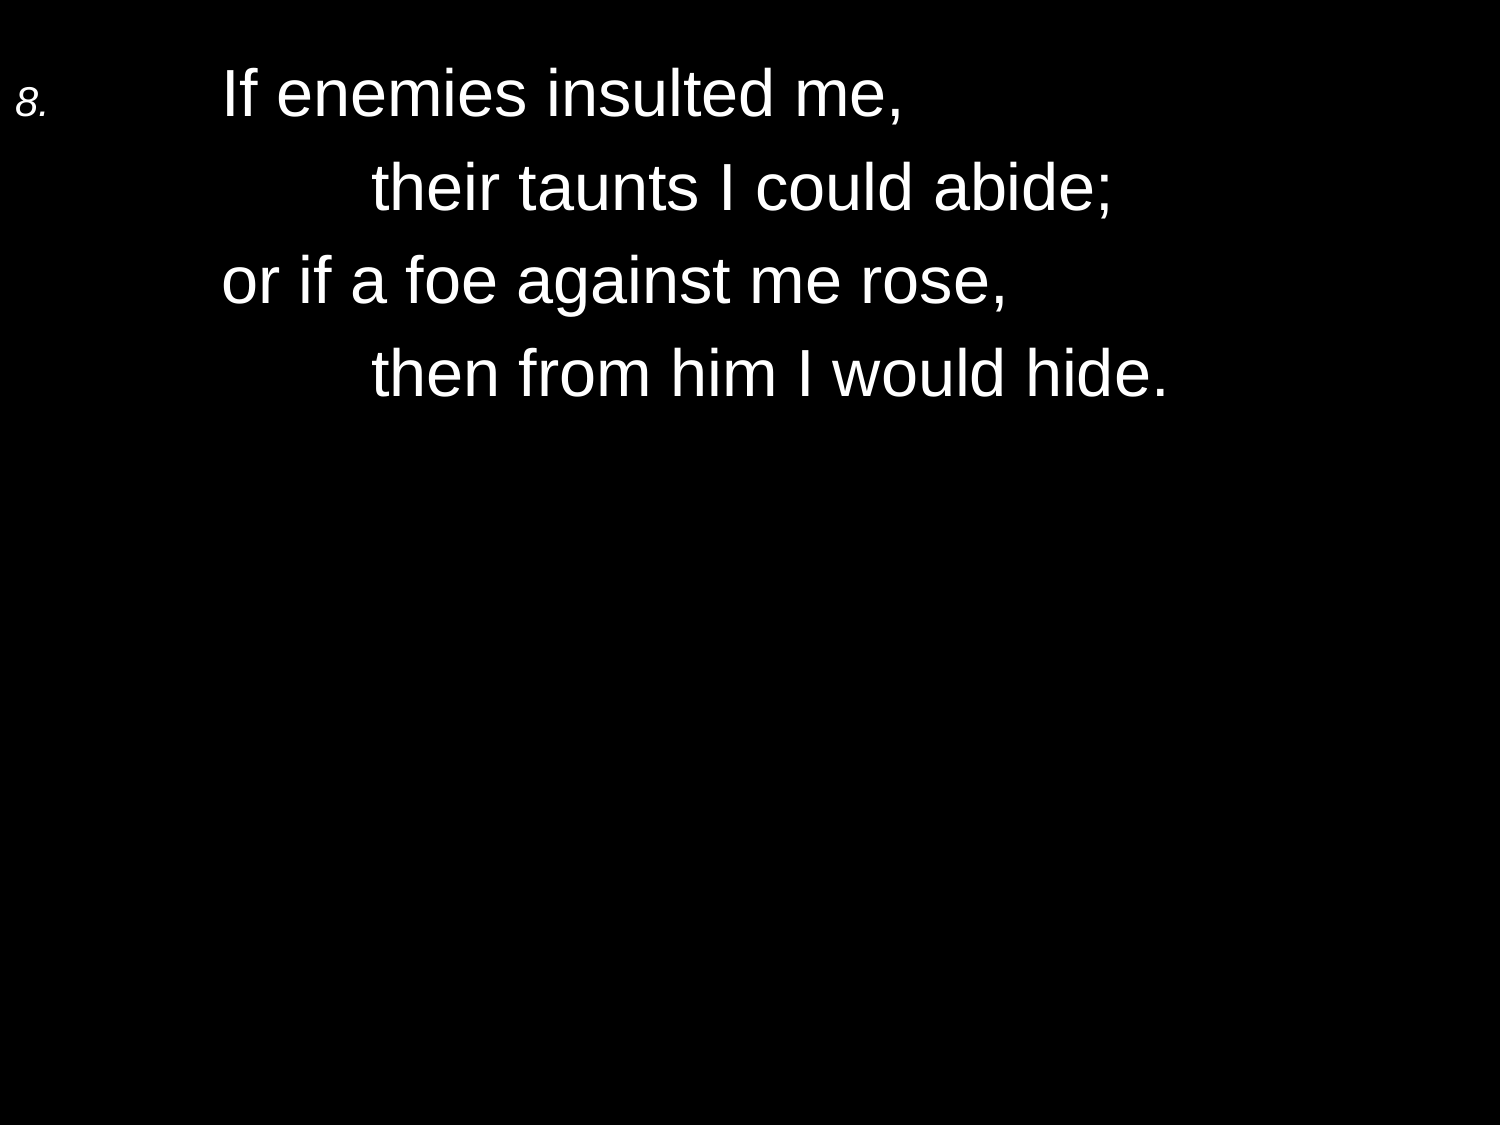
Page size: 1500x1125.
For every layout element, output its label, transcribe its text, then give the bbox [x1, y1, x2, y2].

list 8. If enemies insulted me, their taunts I could abide; or if a foe against me rose, then from him I would hide. [0, 42, 1500, 1047]
